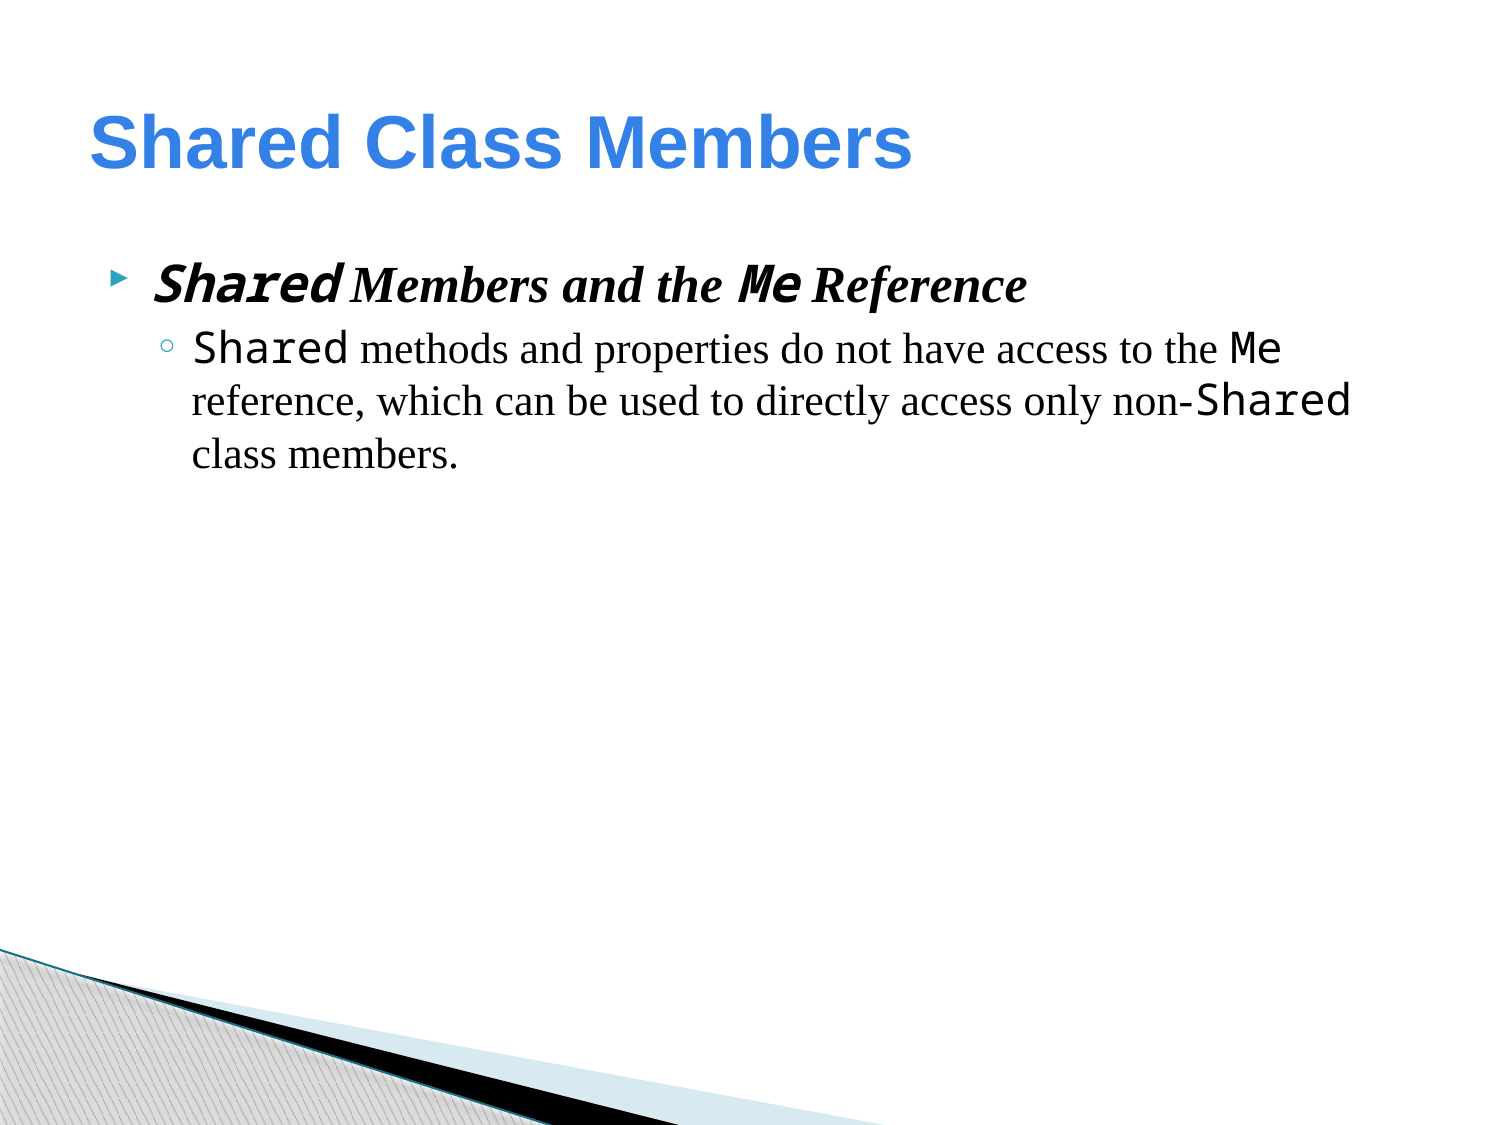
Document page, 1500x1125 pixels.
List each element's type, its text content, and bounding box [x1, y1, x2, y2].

list Shared Members and the Me Reference Shared methods and properties do not have access to the Me reference, which can be used to directly access only non-Shared class members. [75, 243, 1425, 986]
title Shared Class Members [75, 45, 1425, 233]
